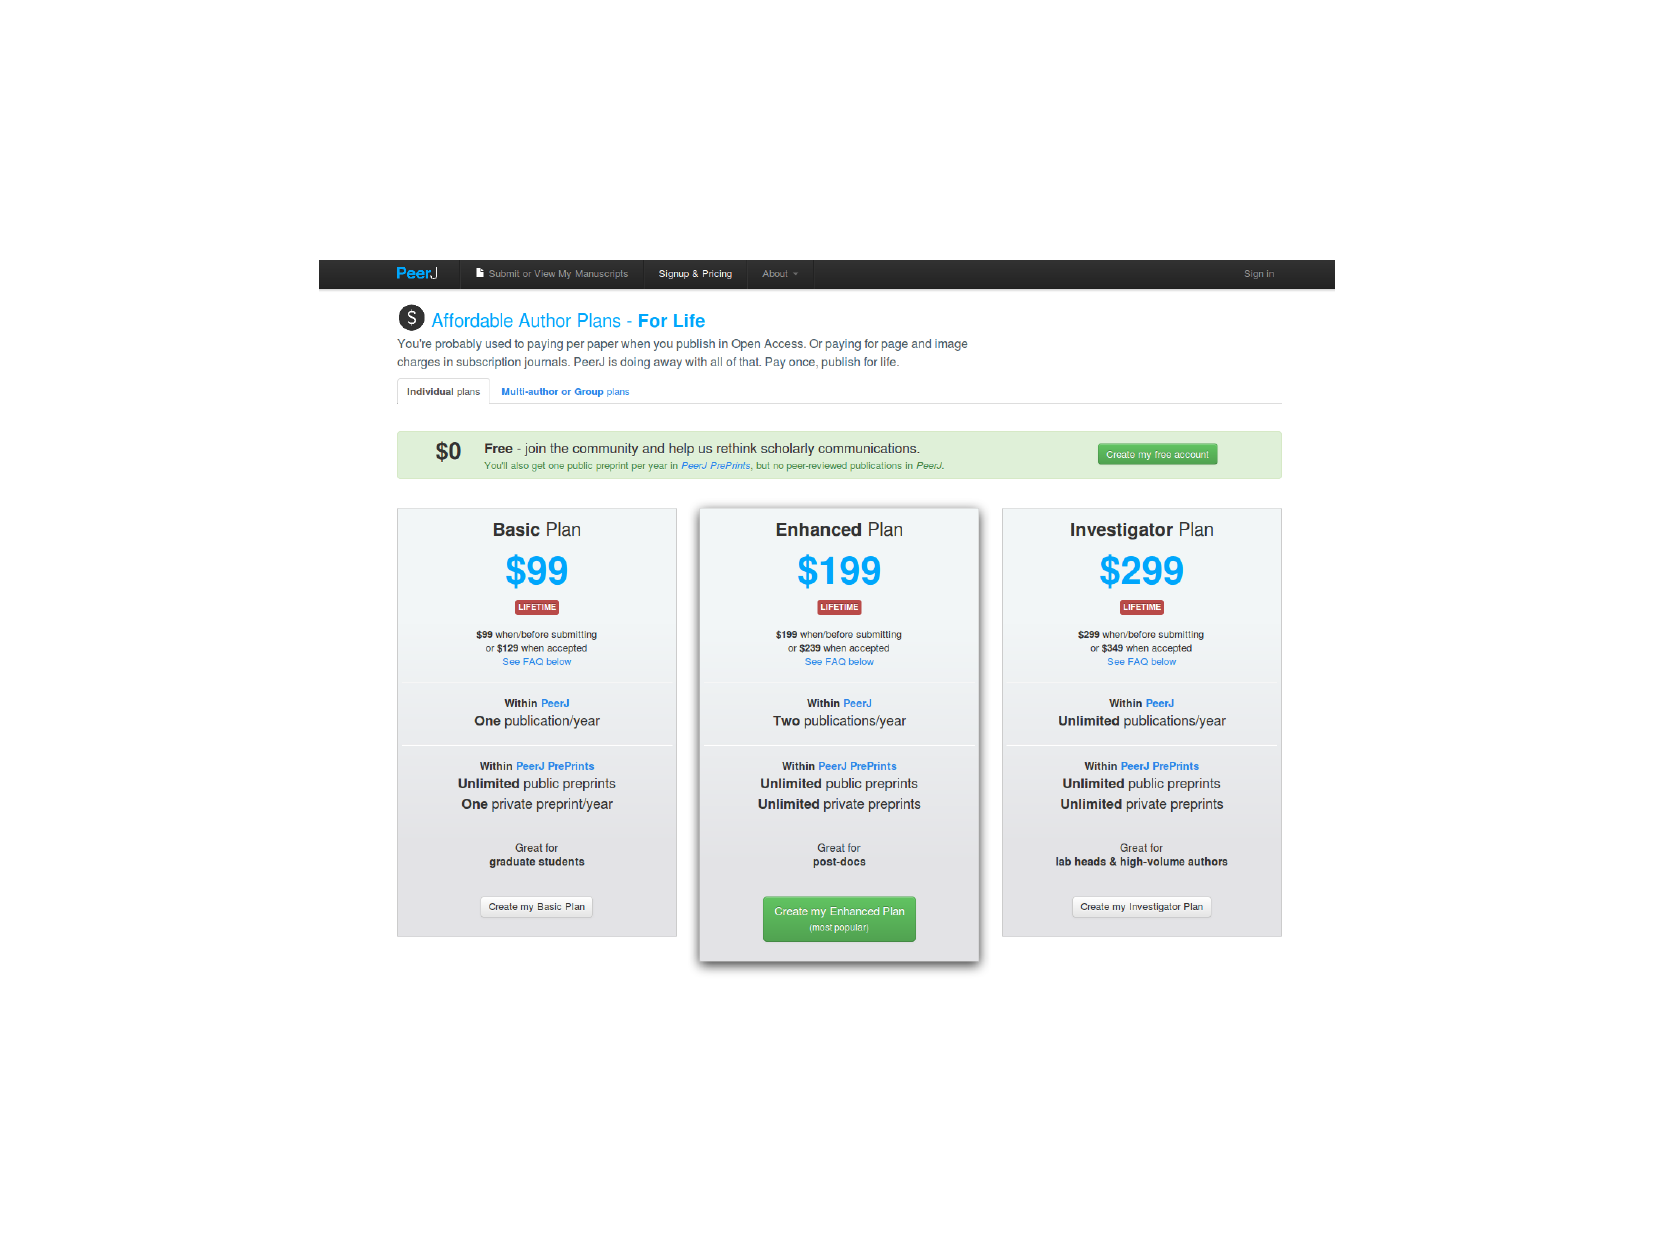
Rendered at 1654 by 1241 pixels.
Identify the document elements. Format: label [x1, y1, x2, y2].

picture [318, 260, 1335, 980]
